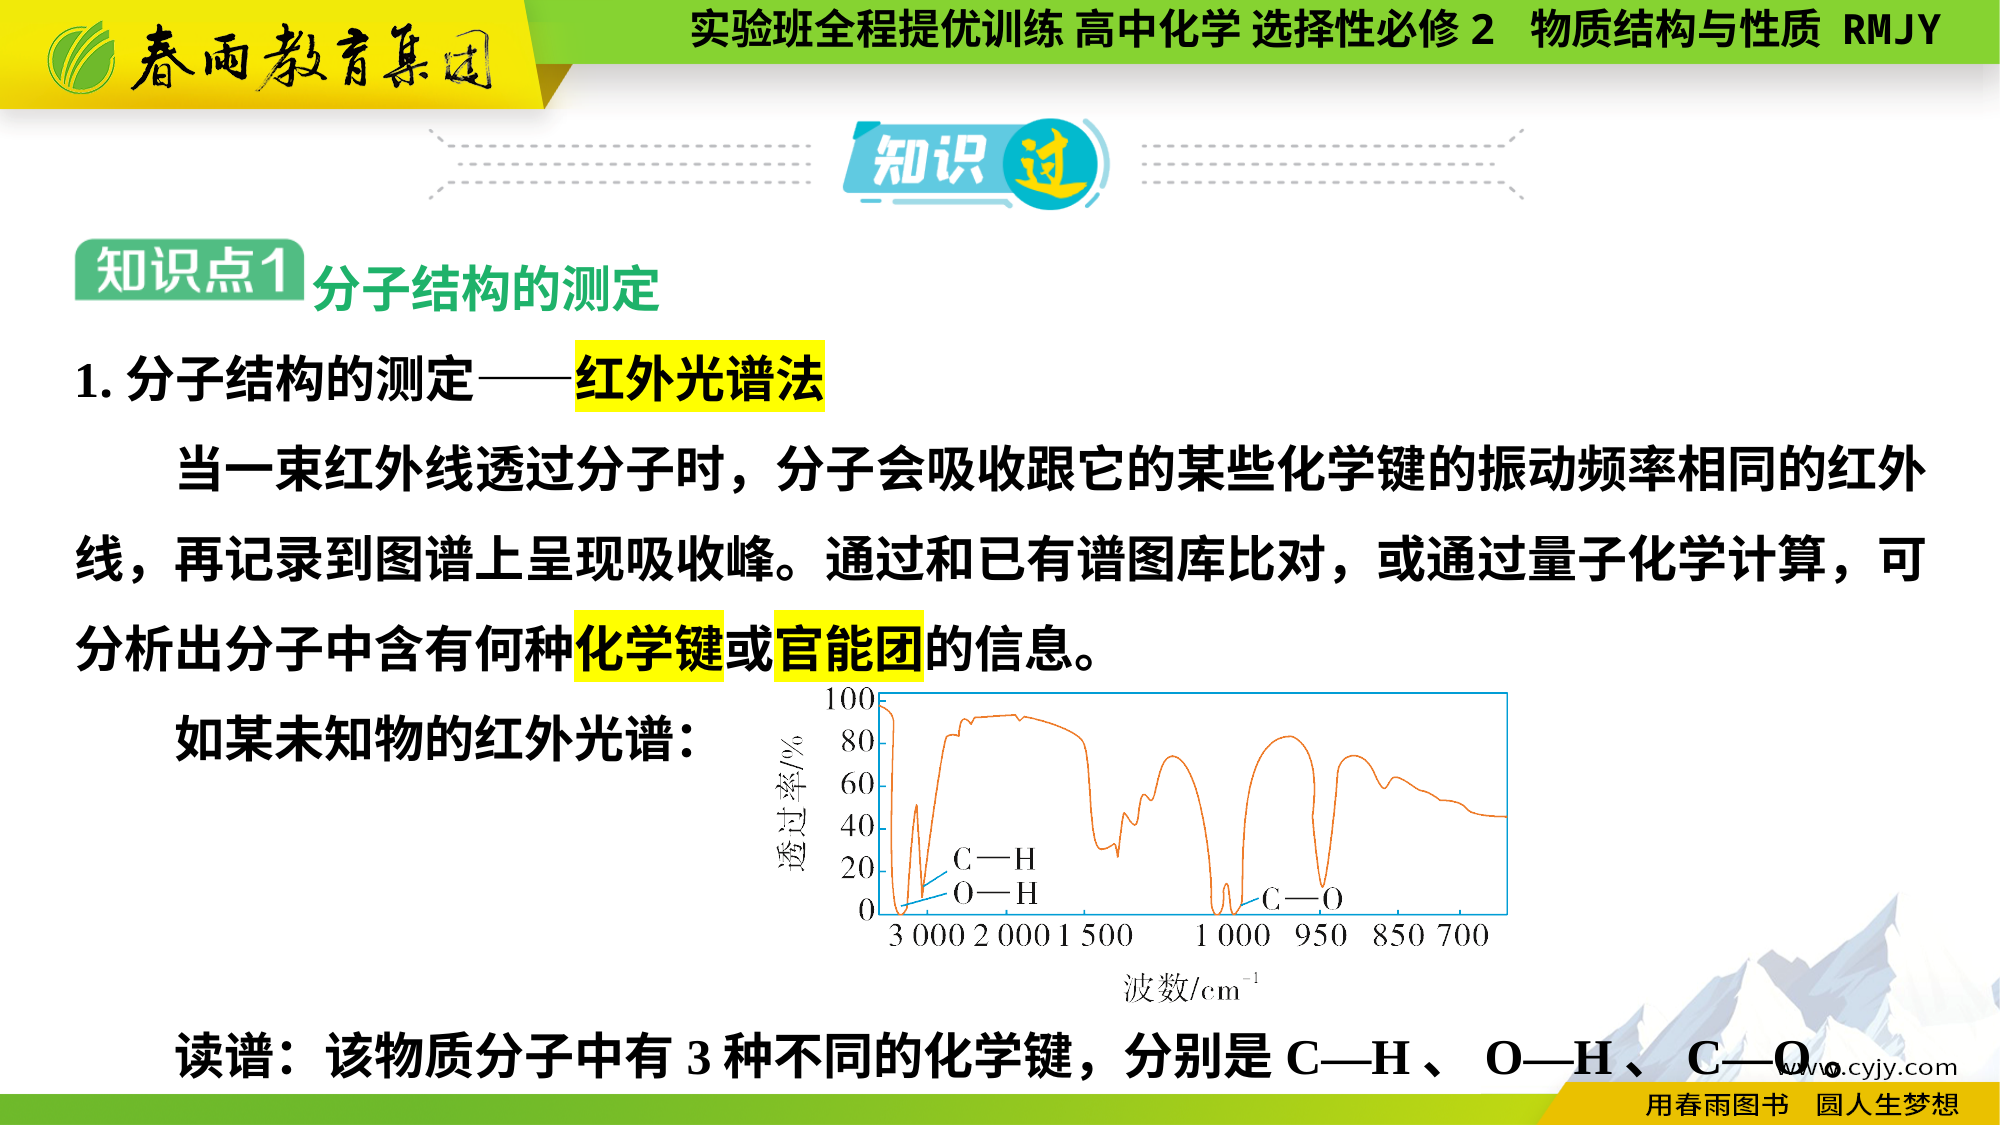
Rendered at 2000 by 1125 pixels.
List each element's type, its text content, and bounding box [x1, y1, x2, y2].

list 分子结构的测定 1.分子结构的测定——红外光谱法 当一束红外线透过分子时，分子会吸收跟它的某些化学键的振动频率相同的红外线，再记录到图谱上呈现吸收峰。通过和已有谱图库比对，或通过量子化学计算，可分析出分子中含有何种化学键或官能团的信息。 如某未知物的红外光谱： 读谱：该物质分子中有3种不同的化学键，分别是C—H、O—H、C—O。 [59, 219, 1944, 1122]
picture [0, 0, 2000, 1125]
